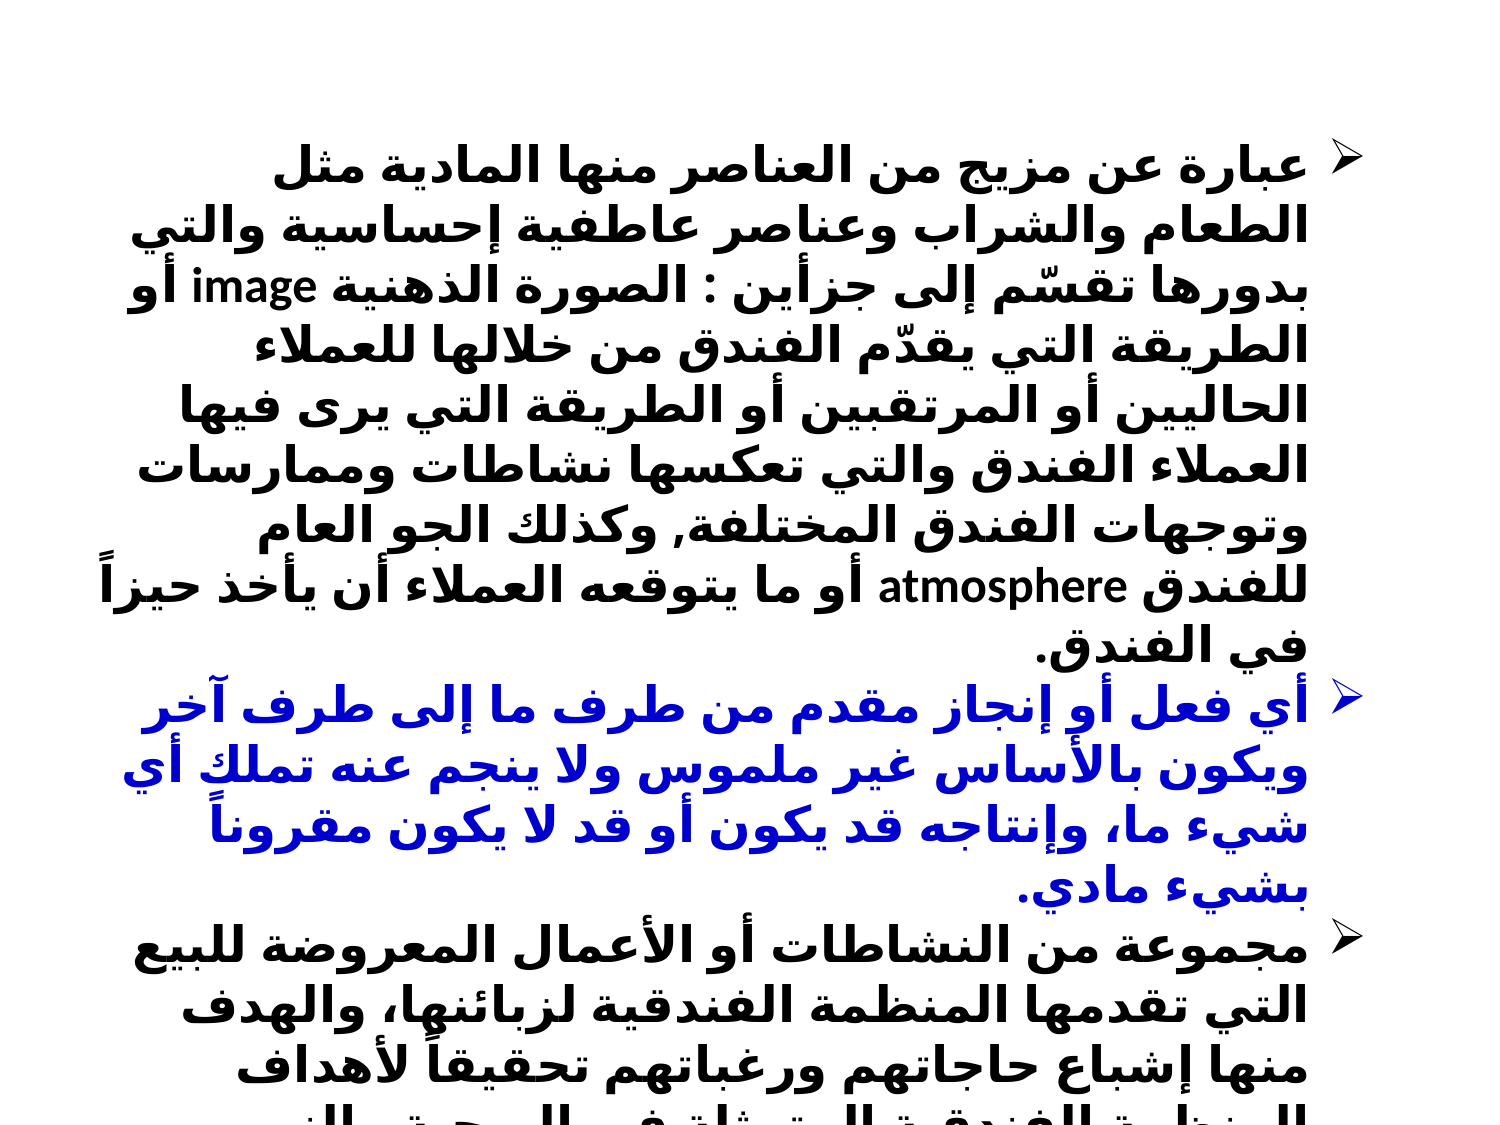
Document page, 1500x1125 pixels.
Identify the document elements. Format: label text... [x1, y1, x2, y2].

text_box عبارة عن مزيج من العناصر منها المادية مثل الطعام والشراب وعناصر عاطفية إحساسية والتي بدورها تقسّم إلى جزأين : الصورة الذهنية image أو الطريقة التي يقدّم الفندق من خلالها للعملاء الحاليين أو المرتقبين أو الطريقة التي يرى فيها العملاء الفندق والتي تعكسها نشاطات وممارسات وتوجهات الفندق المختلفة, وكذلك الجو العام للفندق atmosphere أو ما يتوقعه العملاء أن يأخذ حيزاً في الفندق. أي فعل أو إنجاز مقدم من طرف ما إلى طرف آخر ويكون بالأساس غير ملموس ولا ينجم عنه تملك أي شيء ما، وإنتاجه قد يكون أو قد لا يكون مقروناً بشيء مادي. مجموعة من النشاطات أو الأعمال المعروضة للبيع التي تقدمها المنظمة الفندقية لزبائنها، والهدف منها إشباع حاجاتهم ورغباتهم تحقيقاً لأهداف المنظمة الفندقية المتمثلة في الربحية والنمو والبقاء والإستمرار. [76, 125, 1382, 1125]
